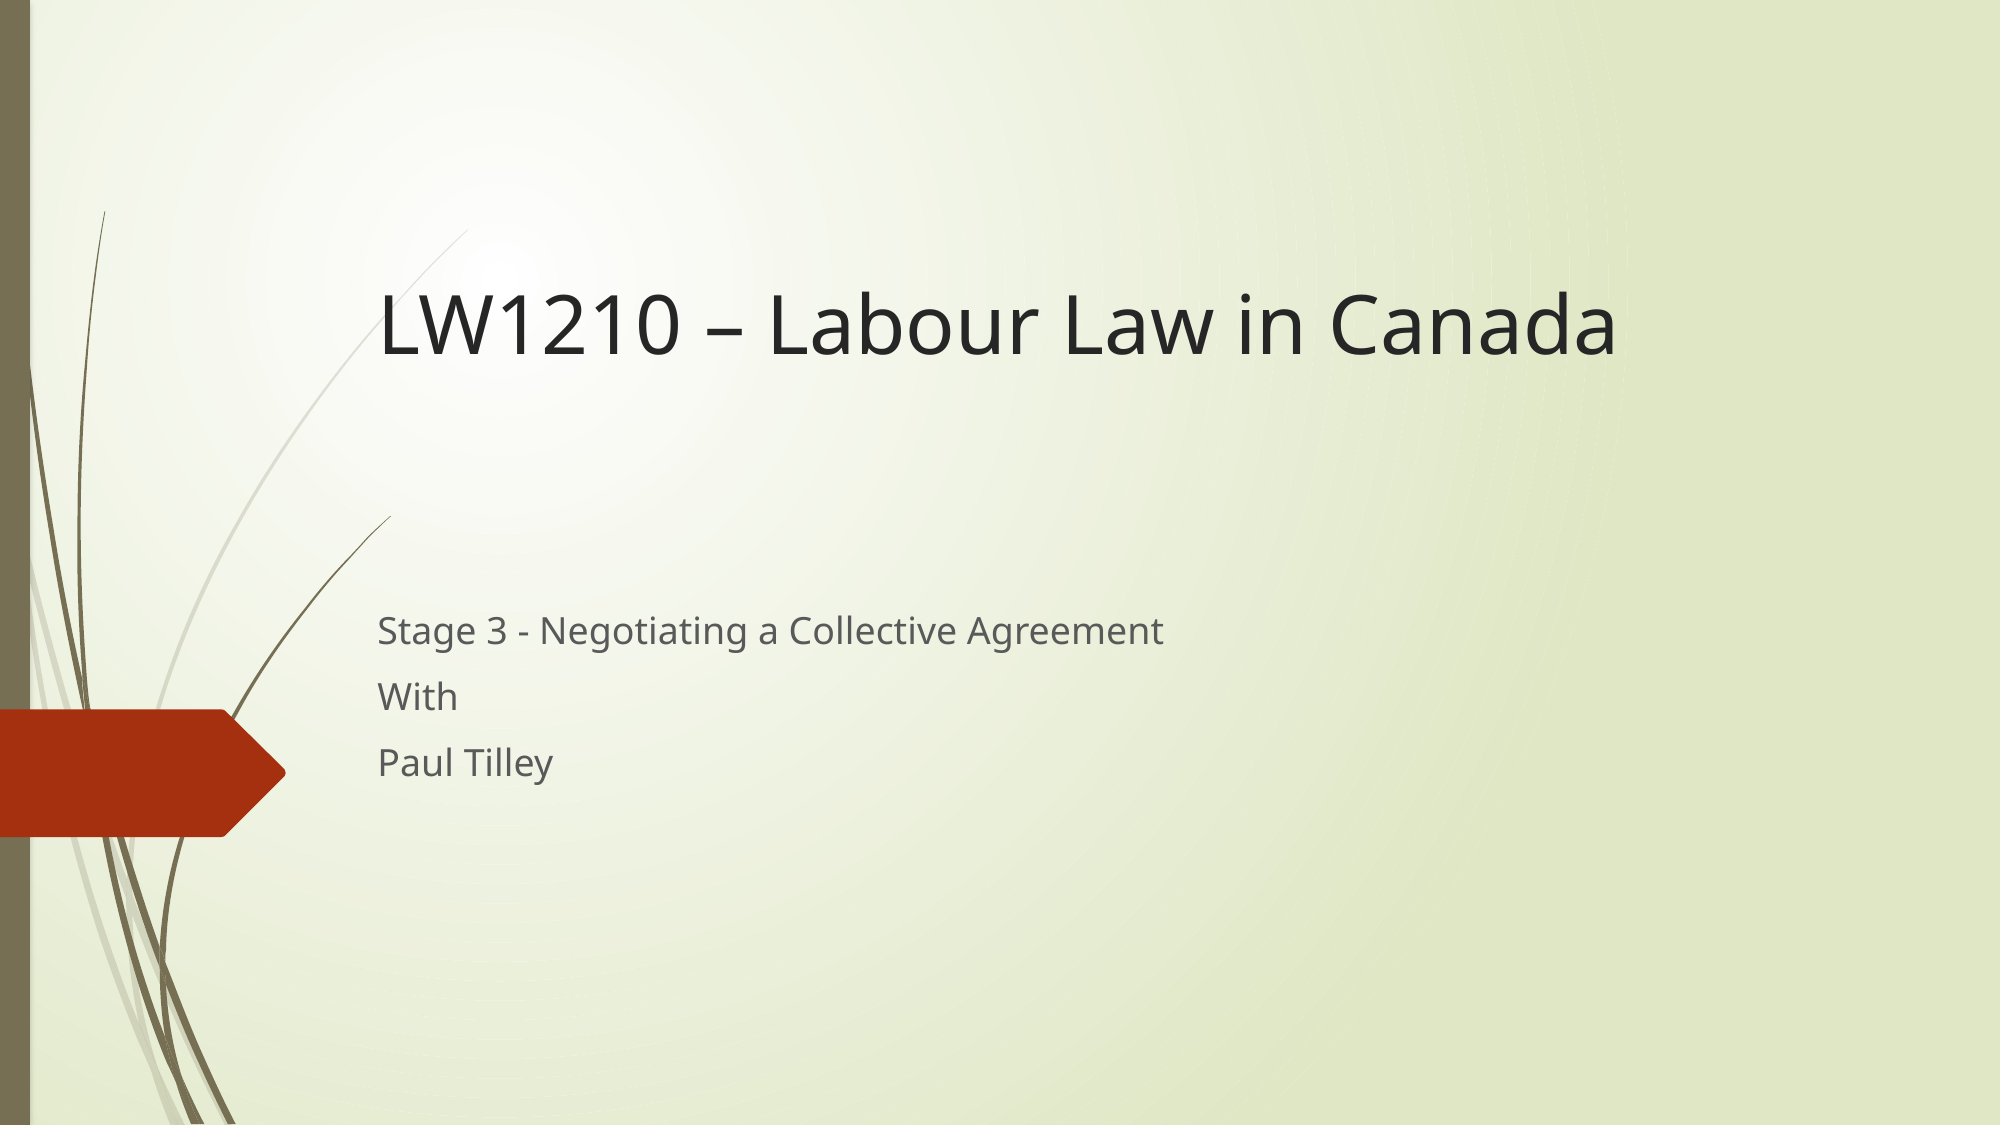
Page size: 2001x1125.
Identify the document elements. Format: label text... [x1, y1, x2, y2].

title LW1210 – Labour Law in Canada [362, 137, 1638, 379]
subtitle Stage 3 - Negotiating a Collective Agreement With Paul Tilley [362, 599, 1413, 887]
